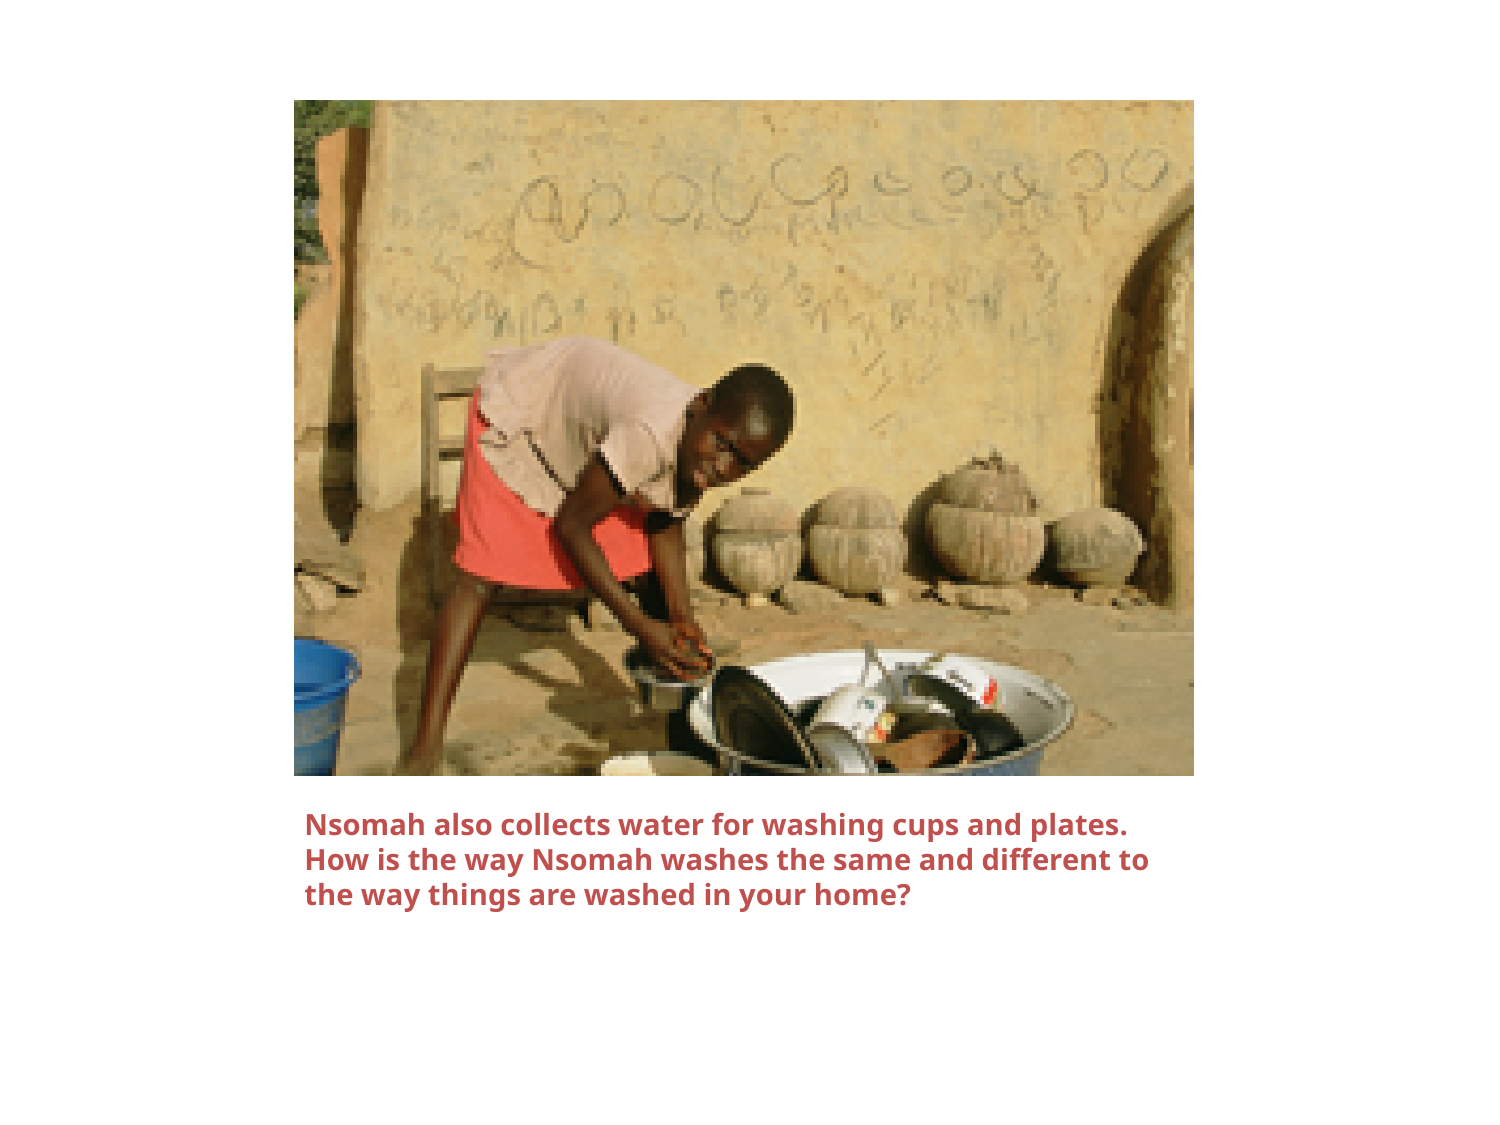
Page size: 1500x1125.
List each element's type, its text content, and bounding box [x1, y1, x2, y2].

list Nsomah also collects water for washing cups and plates. How is the way Nsomah washes the same and different to the way things are washed in your home? [289, 798, 1190, 931]
picture [293, 100, 1195, 776]
